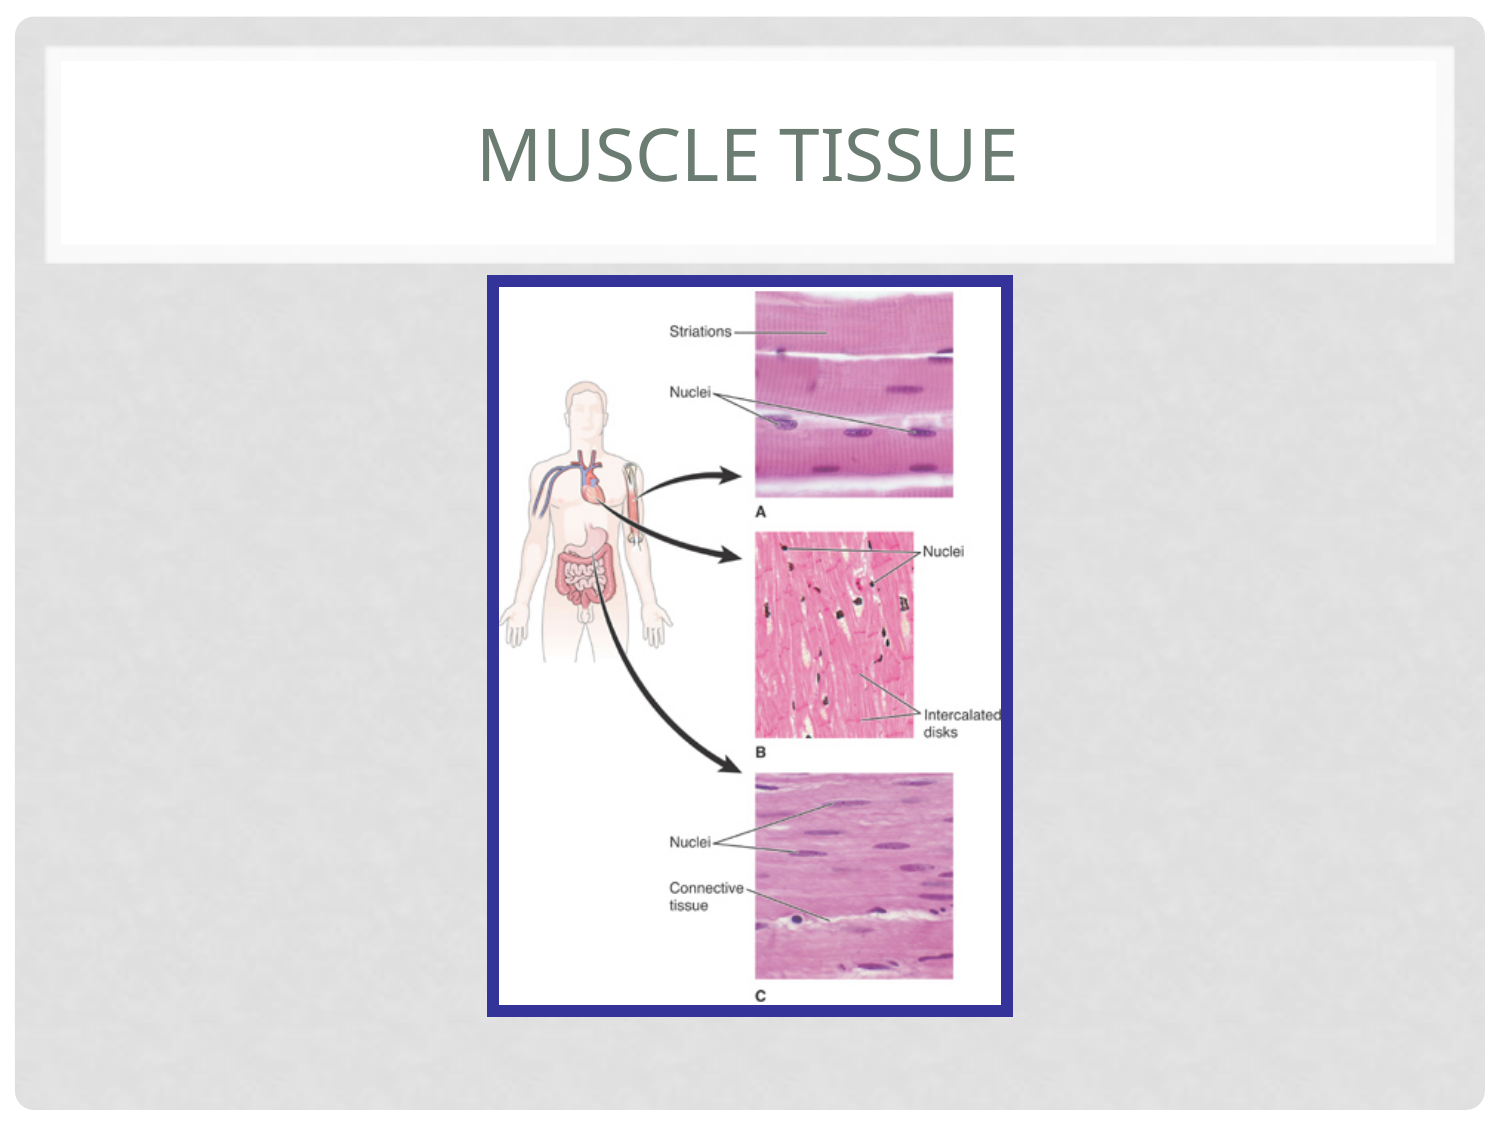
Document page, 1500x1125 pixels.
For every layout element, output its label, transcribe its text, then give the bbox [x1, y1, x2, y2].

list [498, 287, 1001, 1006]
title Muscle tissue [69, 66, 1425, 238]
